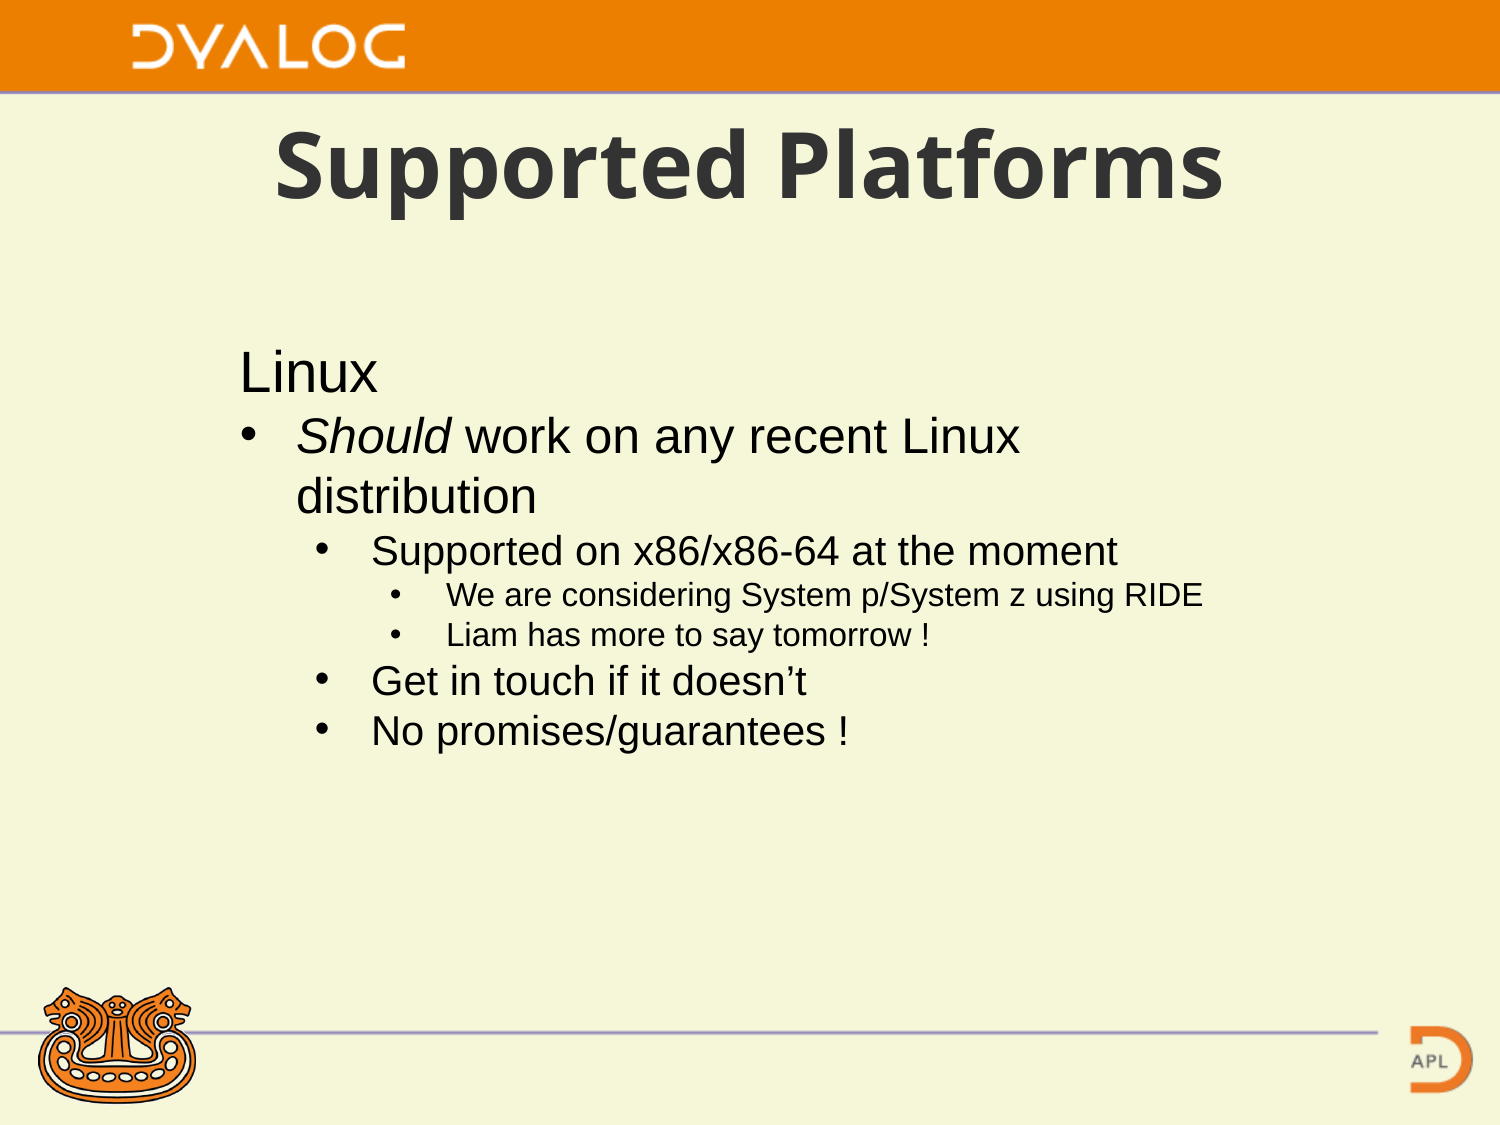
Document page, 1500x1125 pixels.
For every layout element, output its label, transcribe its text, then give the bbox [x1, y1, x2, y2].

title Supported Platforms [112, 99, 1388, 288]
subtitle Linux Should work on any recent Linux distribution Supported on x86/x86-64 at the moment We are considering System p/System z using RIDE Liam has more to say tomorrow ! Get in touch if it doesn’t No promises/guarantees ! [225, 326, 1275, 1000]
picture [0, 0, 1500, 1125]
